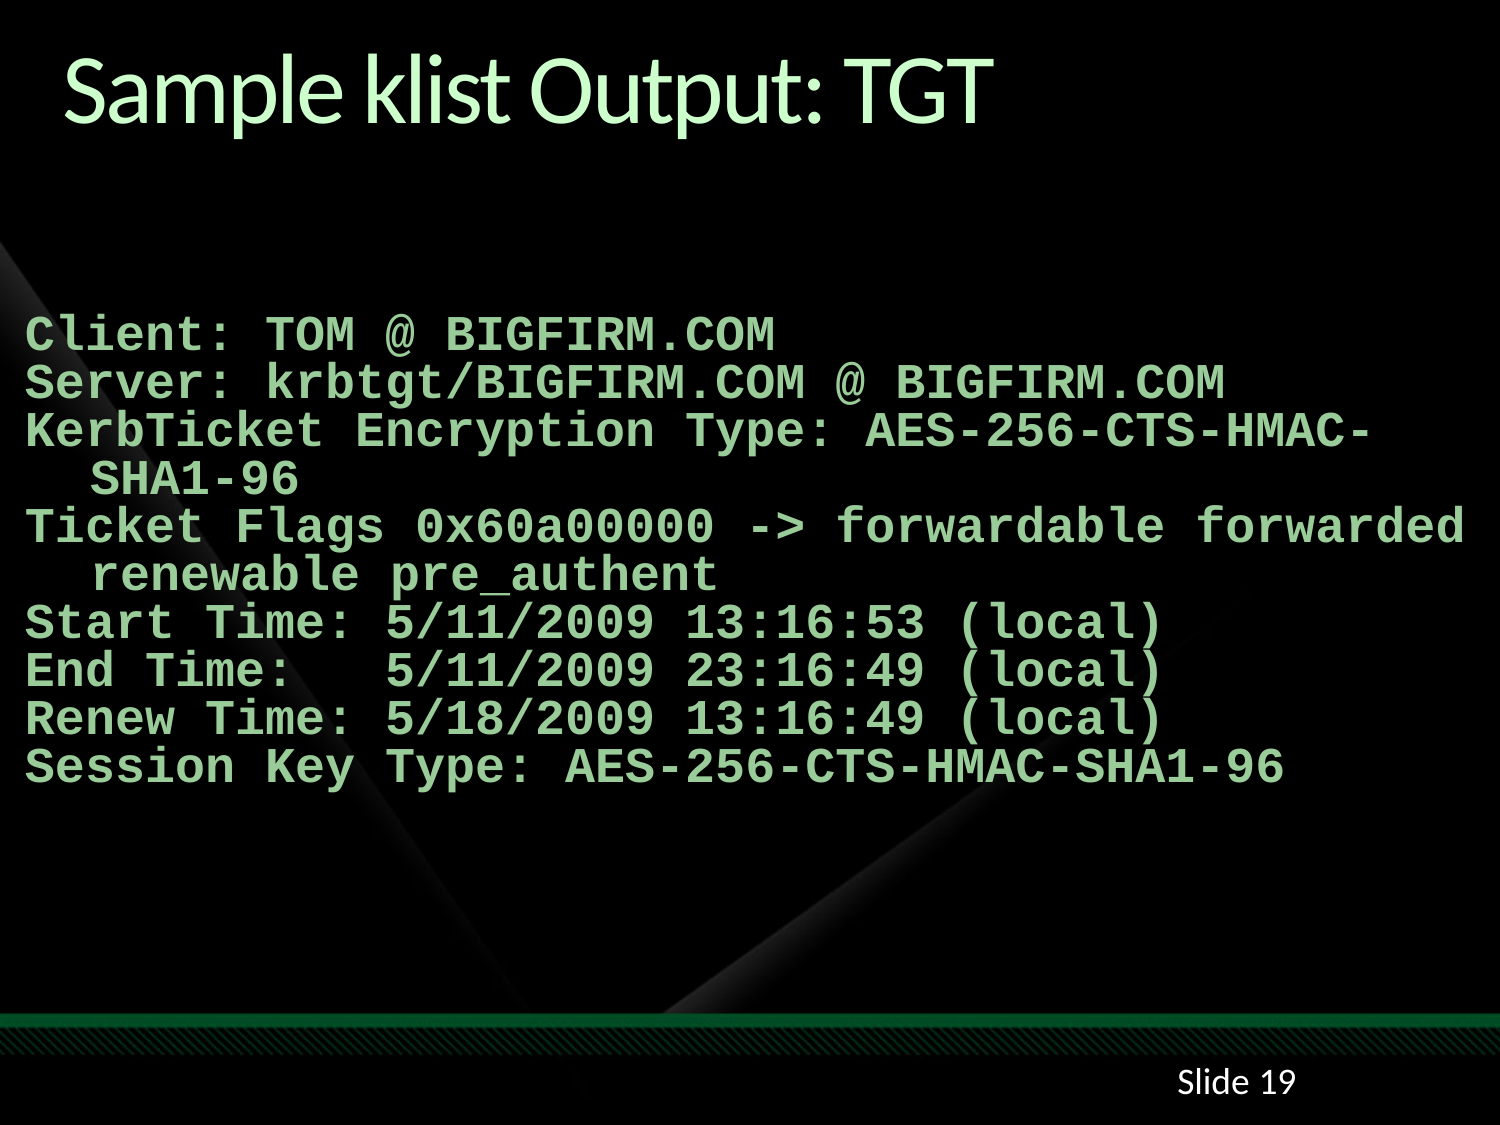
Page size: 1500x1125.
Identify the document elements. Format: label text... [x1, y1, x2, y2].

list Client: TOM @ BIGFIRM.COM Server: krbtgt/BIGFIRM.COM @ BIGFIRM.COM KerbTicket Encryption Type: AES-256-CTS-HMAC-SHA1-96 Ticket Flags 0x60a00000 -> forwardable forwarded renewable pre_authent Start Time: 5/11/2009 13:16:53 (local) End Time: 5/11/2009 23:16:49 (local) Renew Time: 5/18/2009 13:16:49 (local) Session Key Type: AES-256-CTS-HMAC-SHA1-96 [24, 312, 1475, 970]
title Sample klist Output: TGT [62, 37, 1438, 147]
footer Slide 19 [1162, 1050, 1500, 1125]
picture [0, 0, 1500, 1125]
